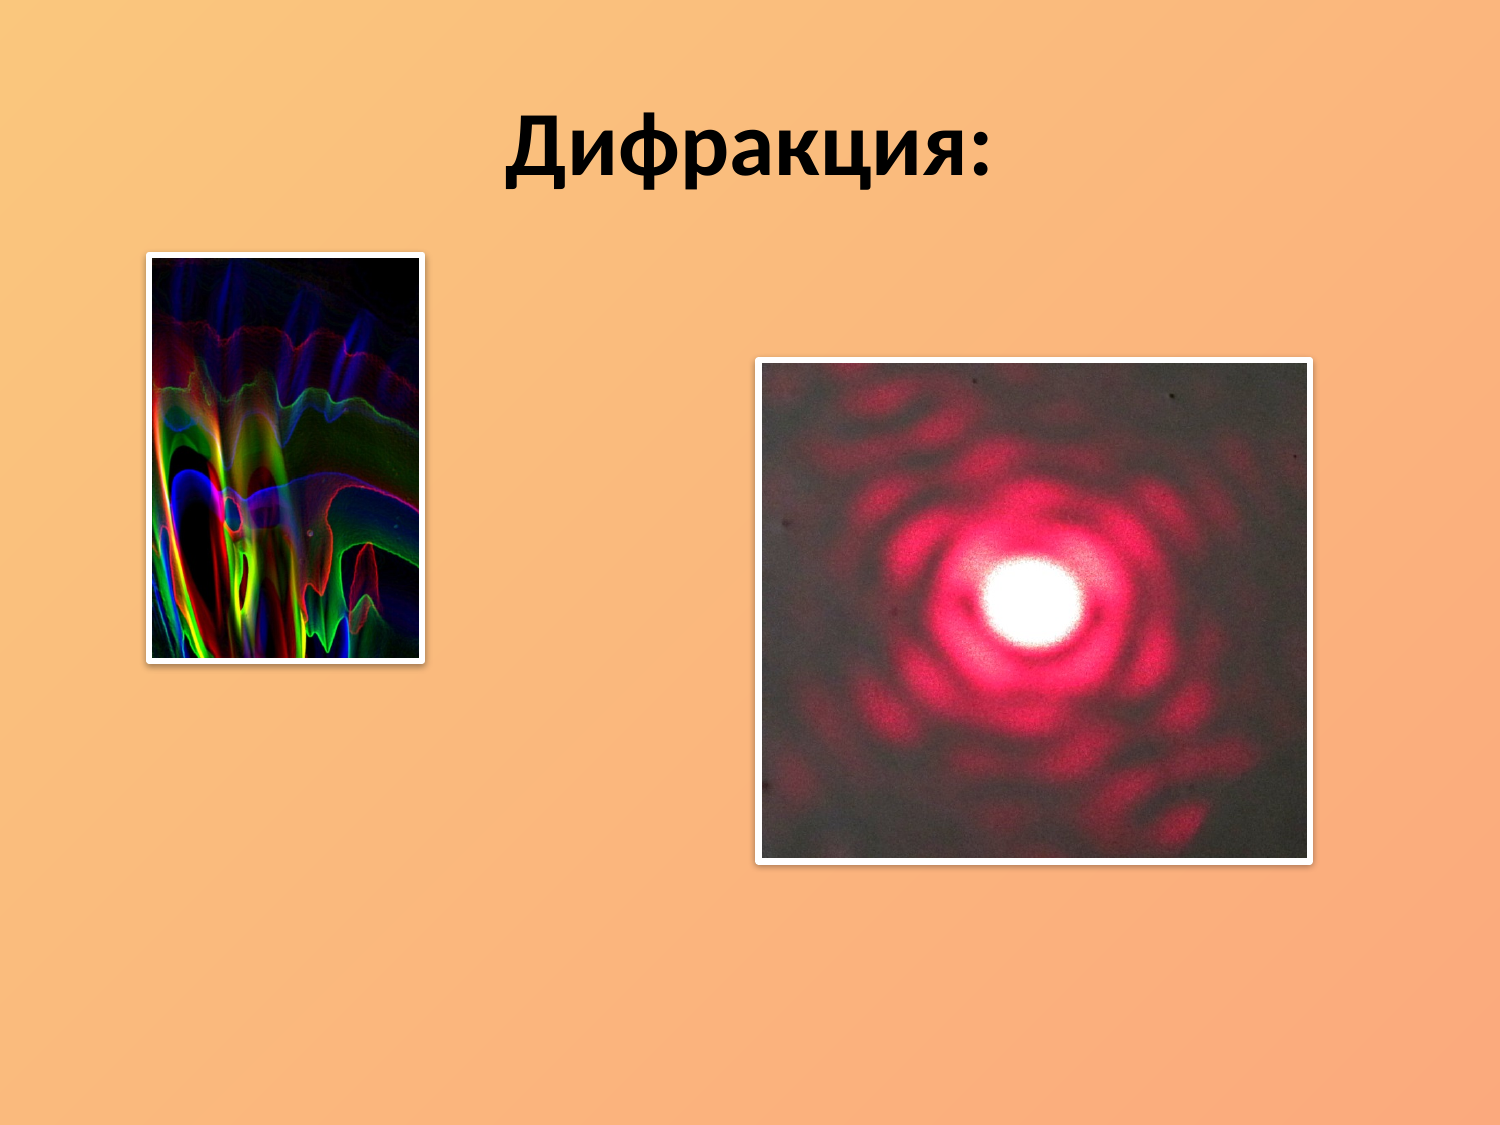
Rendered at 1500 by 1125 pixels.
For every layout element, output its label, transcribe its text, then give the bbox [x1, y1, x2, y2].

title Дифракция: [75, 45, 1425, 233]
picture [761, 363, 1307, 859]
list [152, 257, 420, 659]
